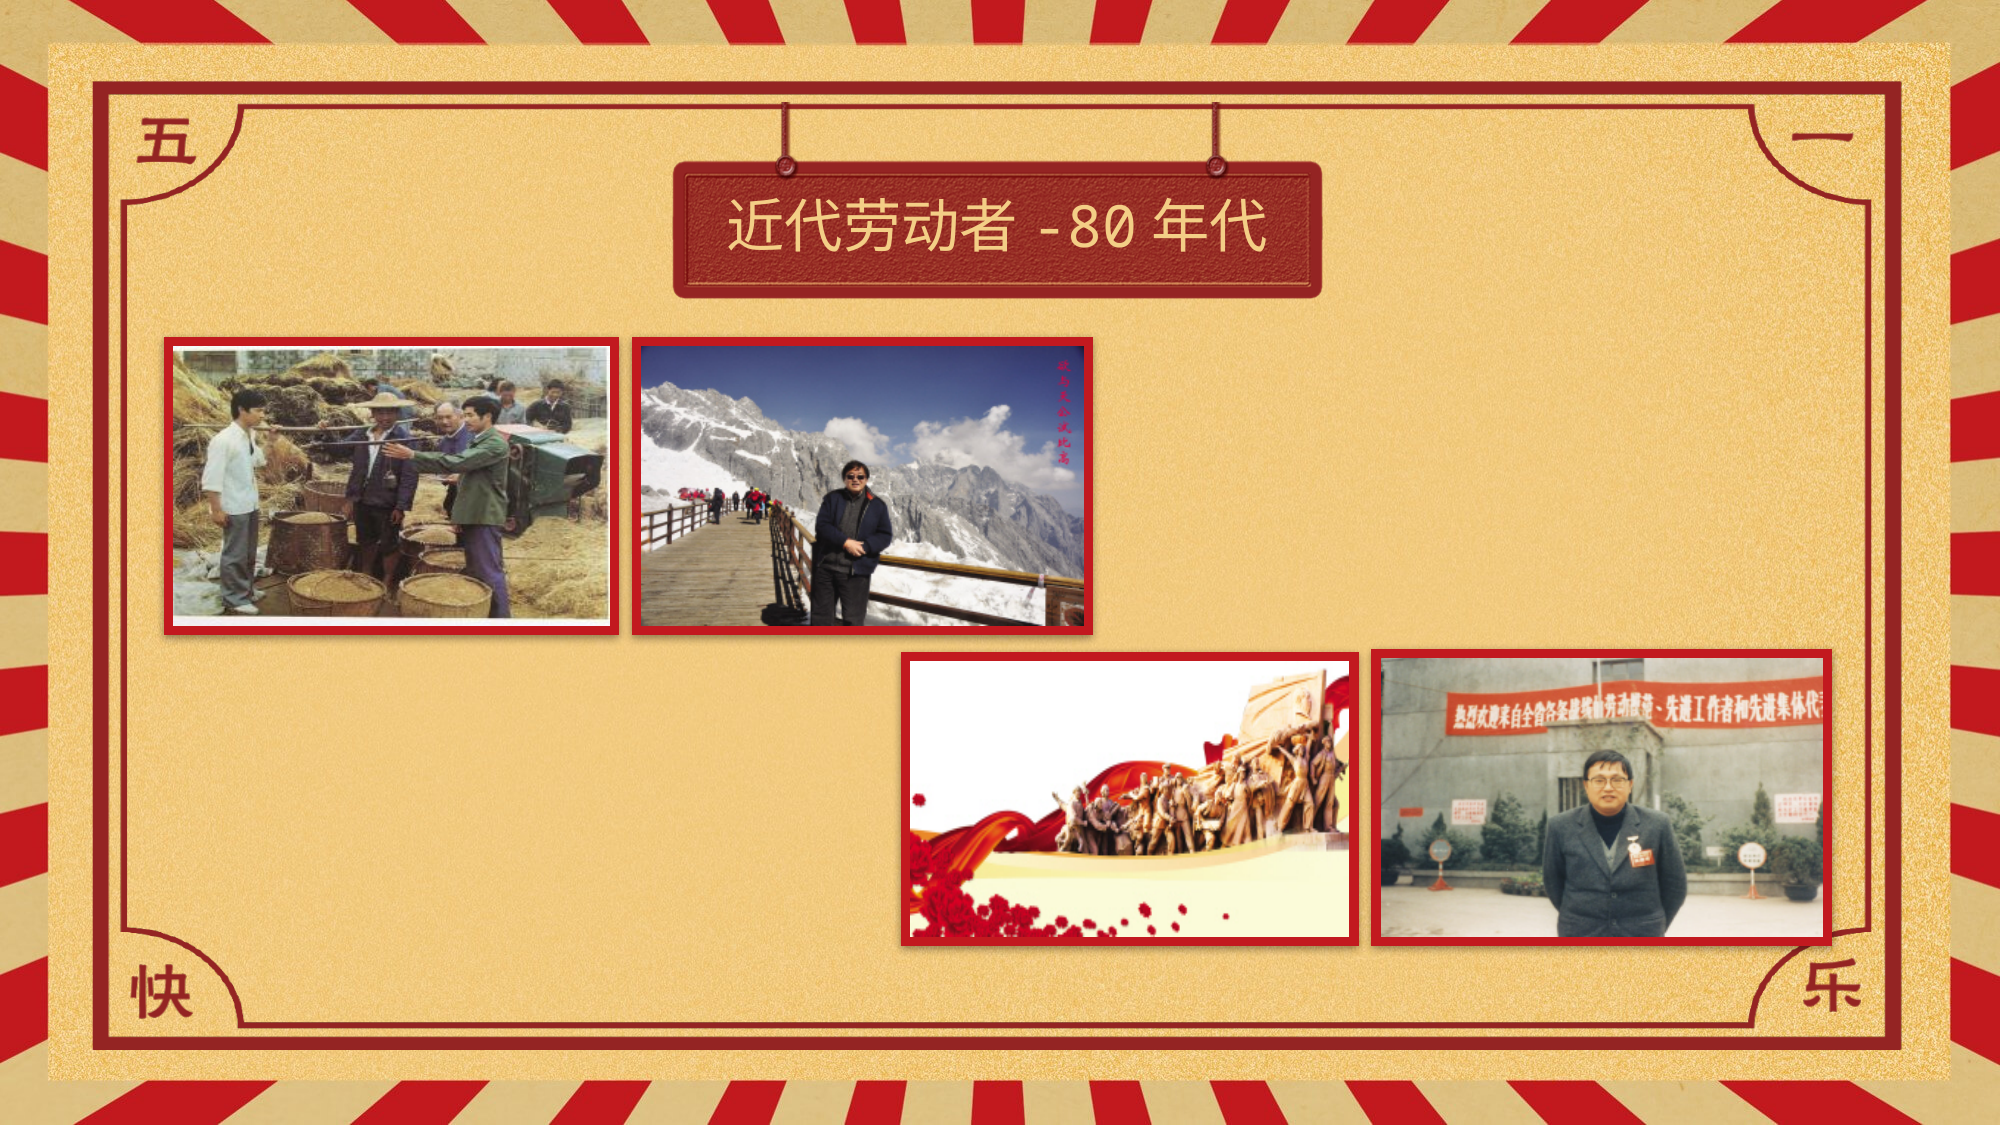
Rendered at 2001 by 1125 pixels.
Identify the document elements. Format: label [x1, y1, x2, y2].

text_box [506, 102, 1488, 318]
picture [0, 11, 2000, 1125]
list [173, 346, 610, 626]
picture [0, 0, 2000, 10]
